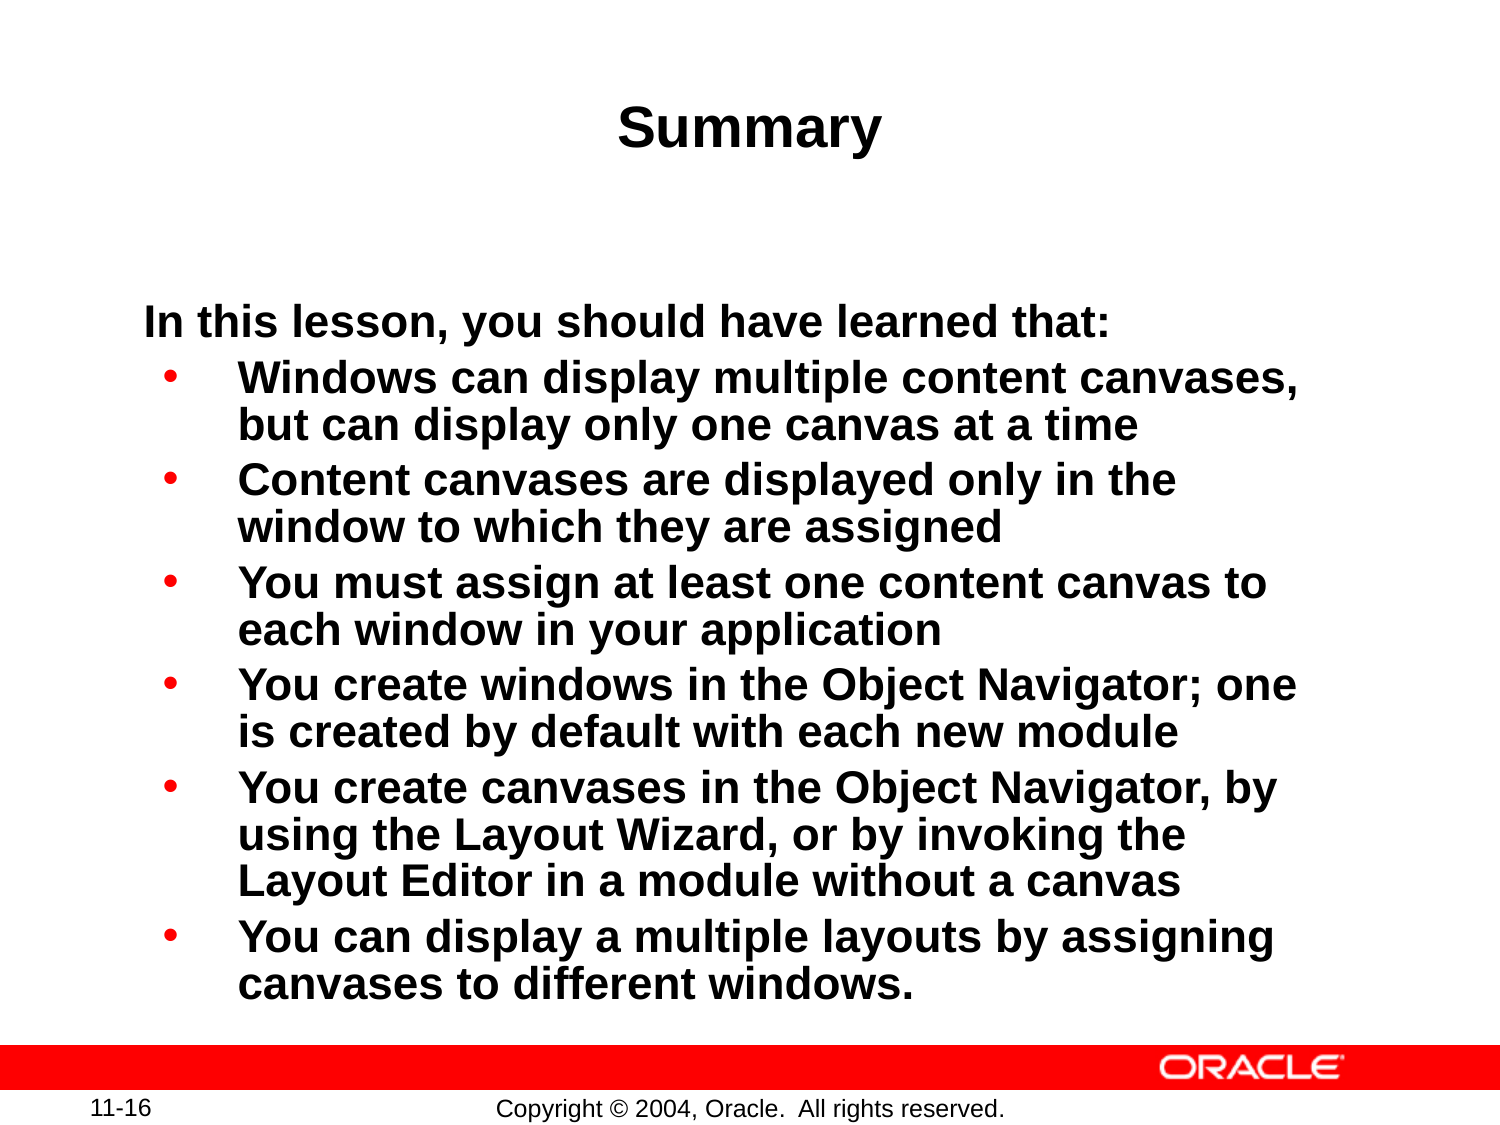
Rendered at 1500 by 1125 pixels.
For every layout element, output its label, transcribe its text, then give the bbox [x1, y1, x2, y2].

title Summary [149, 87, 1351, 232]
list In this lesson, you should have learned that: Windows can display multiple content canvases, but can display only one canvas at a time Content canvases are displayed only in the window to which they are assigned You must assign at least one content canvas to each window in your application You create windows in the Object Navigator; one is created by default with each new module You create canvases in the Object Navigator, by using the Layout Wizard, or by invoking the Layout Editor in a module without a canvas You can display a multiple layouts by assigning canvases to different windows. [141, 297, 1351, 1021]
